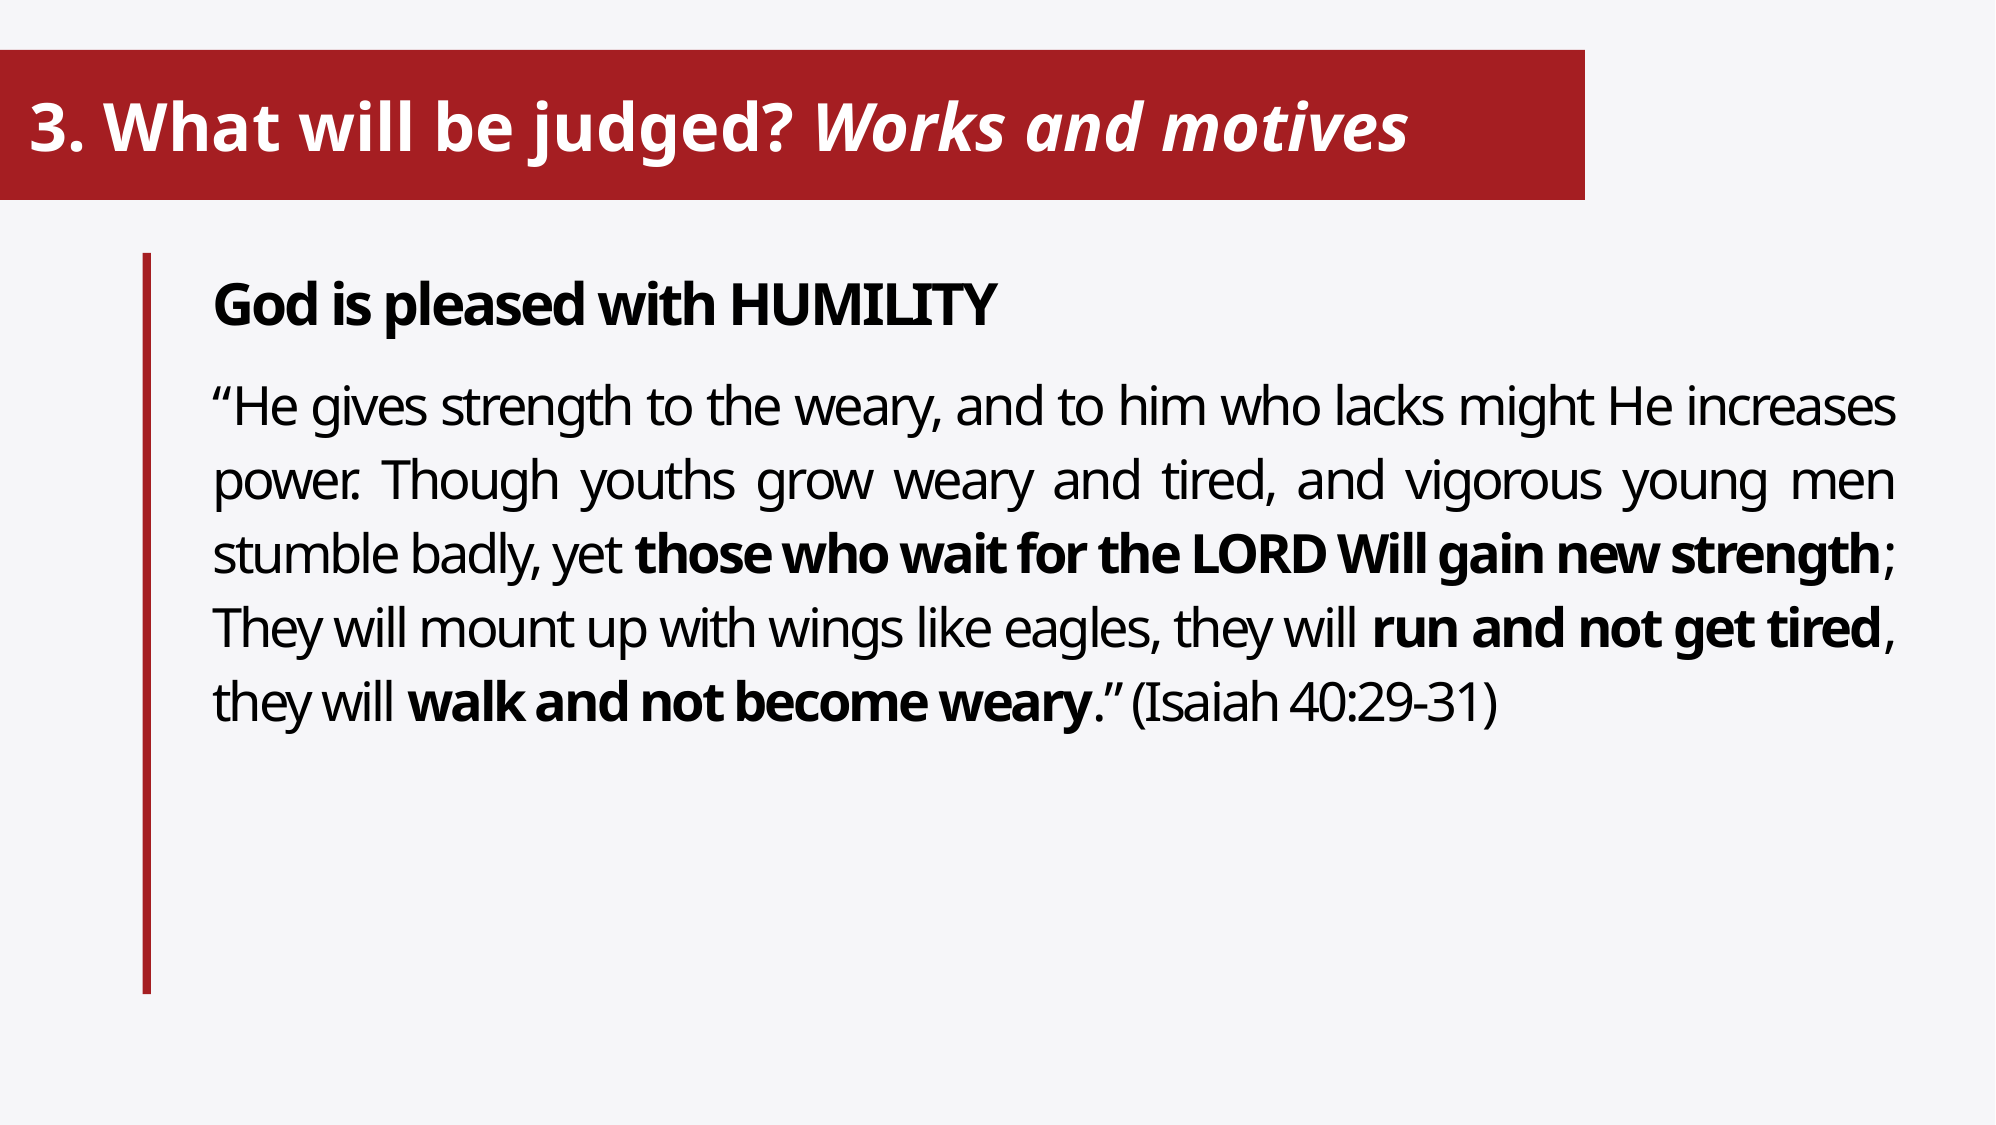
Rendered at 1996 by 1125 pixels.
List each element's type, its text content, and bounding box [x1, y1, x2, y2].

title 3. What will be judged? Works and motives [14, 62, 1810, 188]
subtitle God is pleased with HUMILITY “He gives strength to the weary, and to him who lacks might He increases power. Though youths grow weary and tired, and vigorous young men stumble badly, yet those who wait for the LORD Will gain new strength; They will mount up with wings like eagles, they will run and not get tired, they will walk and not become weary.” (Isaiah 40:29-31) [197, 249, 1910, 1000]
